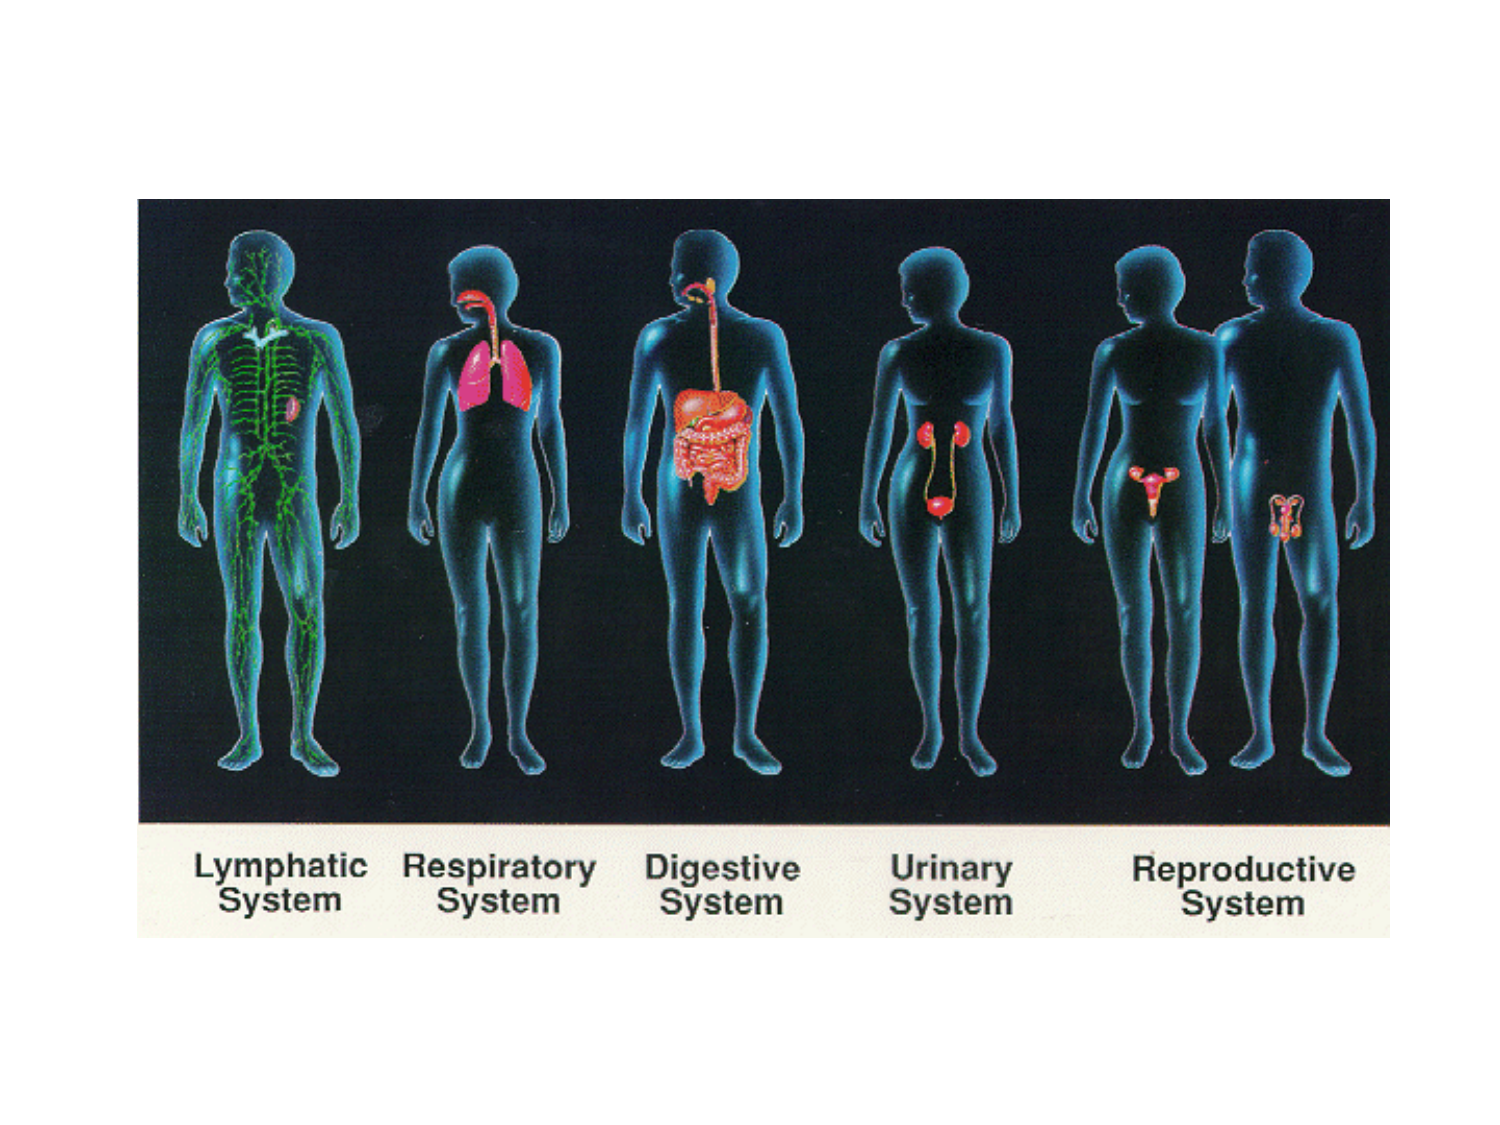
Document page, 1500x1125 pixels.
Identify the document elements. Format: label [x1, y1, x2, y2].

picture [137, 199, 1390, 938]
